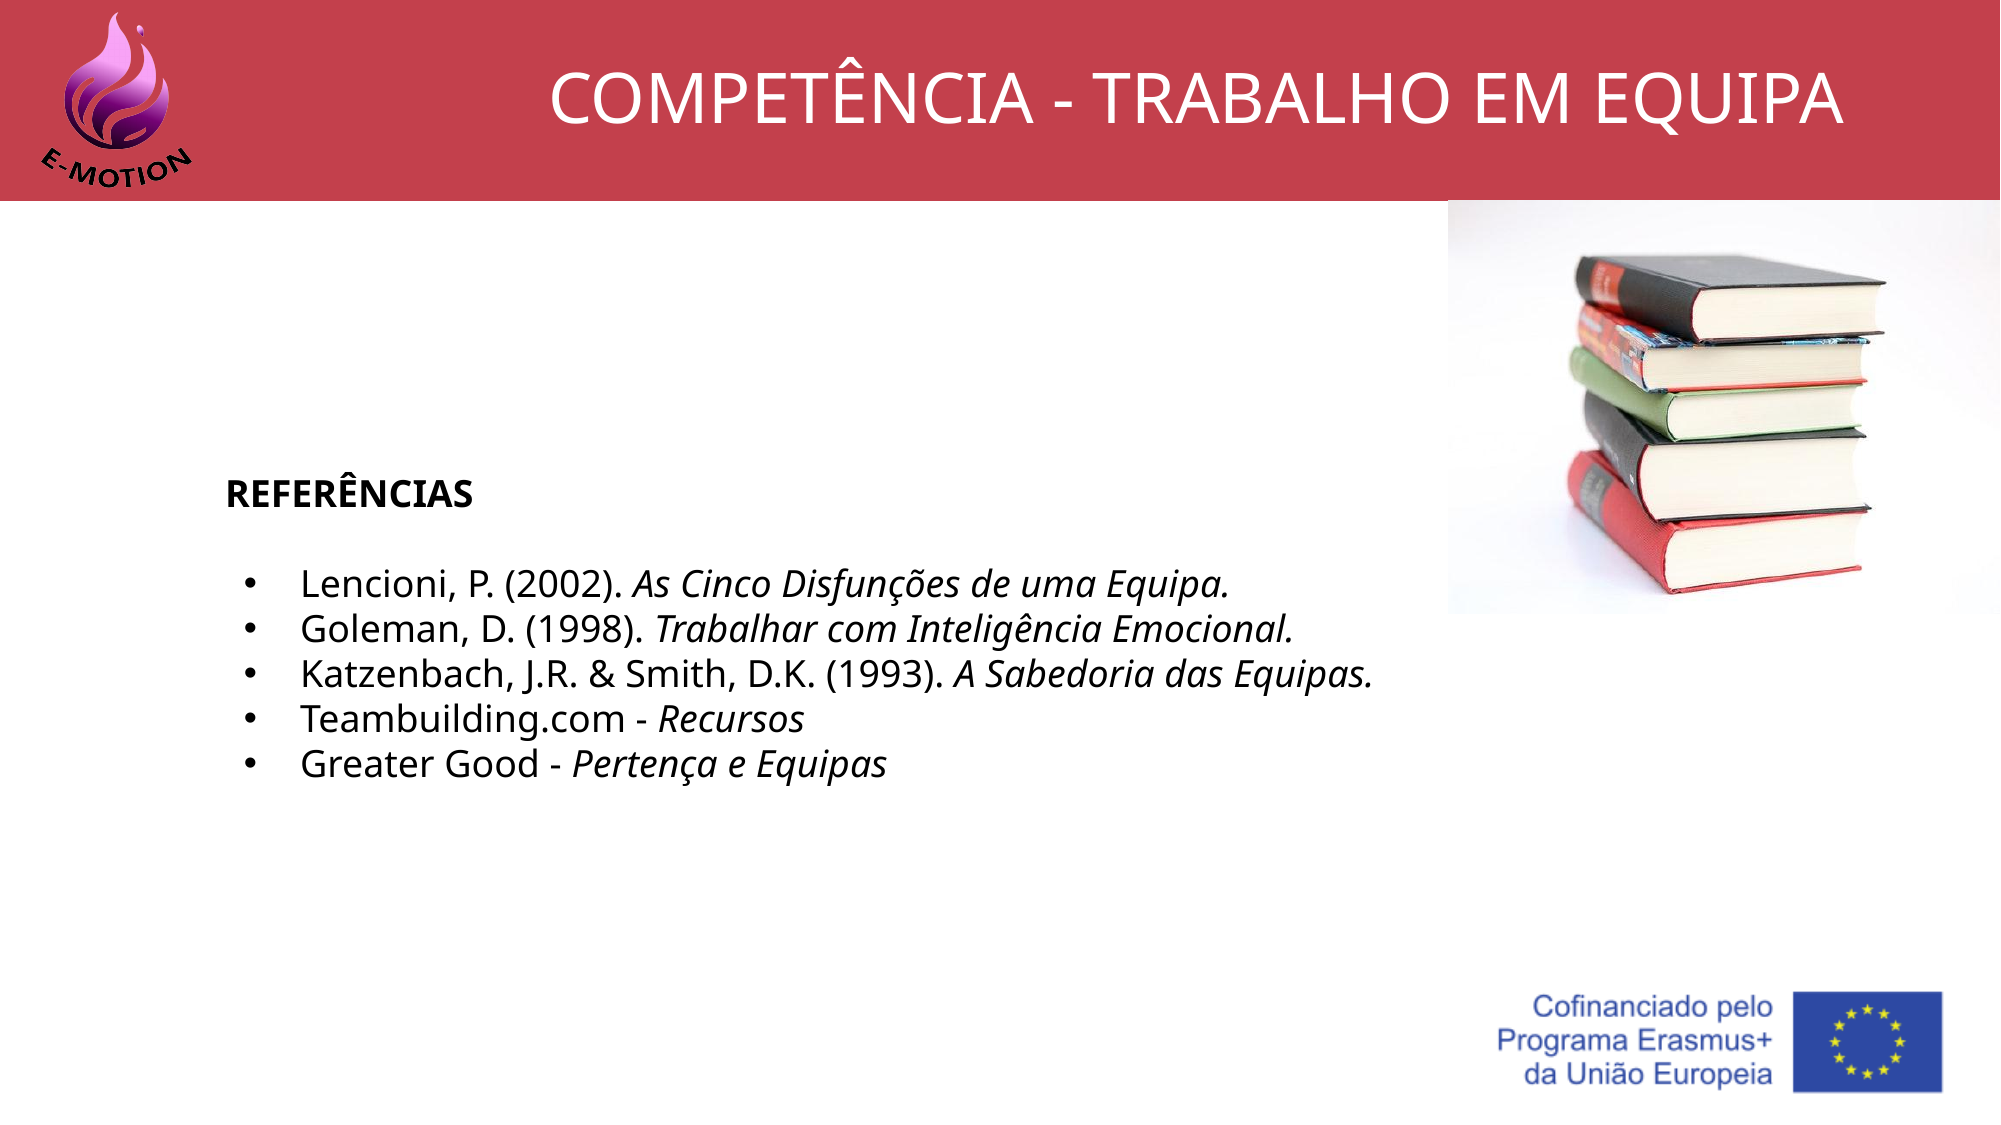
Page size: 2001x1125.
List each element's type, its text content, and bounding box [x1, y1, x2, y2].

picture [1448, 200, 2000, 614]
picture [1396, 955, 2000, 1125]
text_box REFERÊNCIAS Lencioni, P. (2002). As Cinco Disfunções de uma Equipa. Goleman, D. (1998). Trabalhar com Inteligência Emocional. Katzenbach, J.R. & Smith, D.K. (1993). A Sabedoria das Equipas. Teambuilding.com - Recursos Greater Good - Pertença e Equipas [210, 462, 1449, 793]
picture [0, 0, 253, 247]
text_box COMPETÊNCIA - TRABALHO EM EQUIPA [257, 55, 1861, 196]
